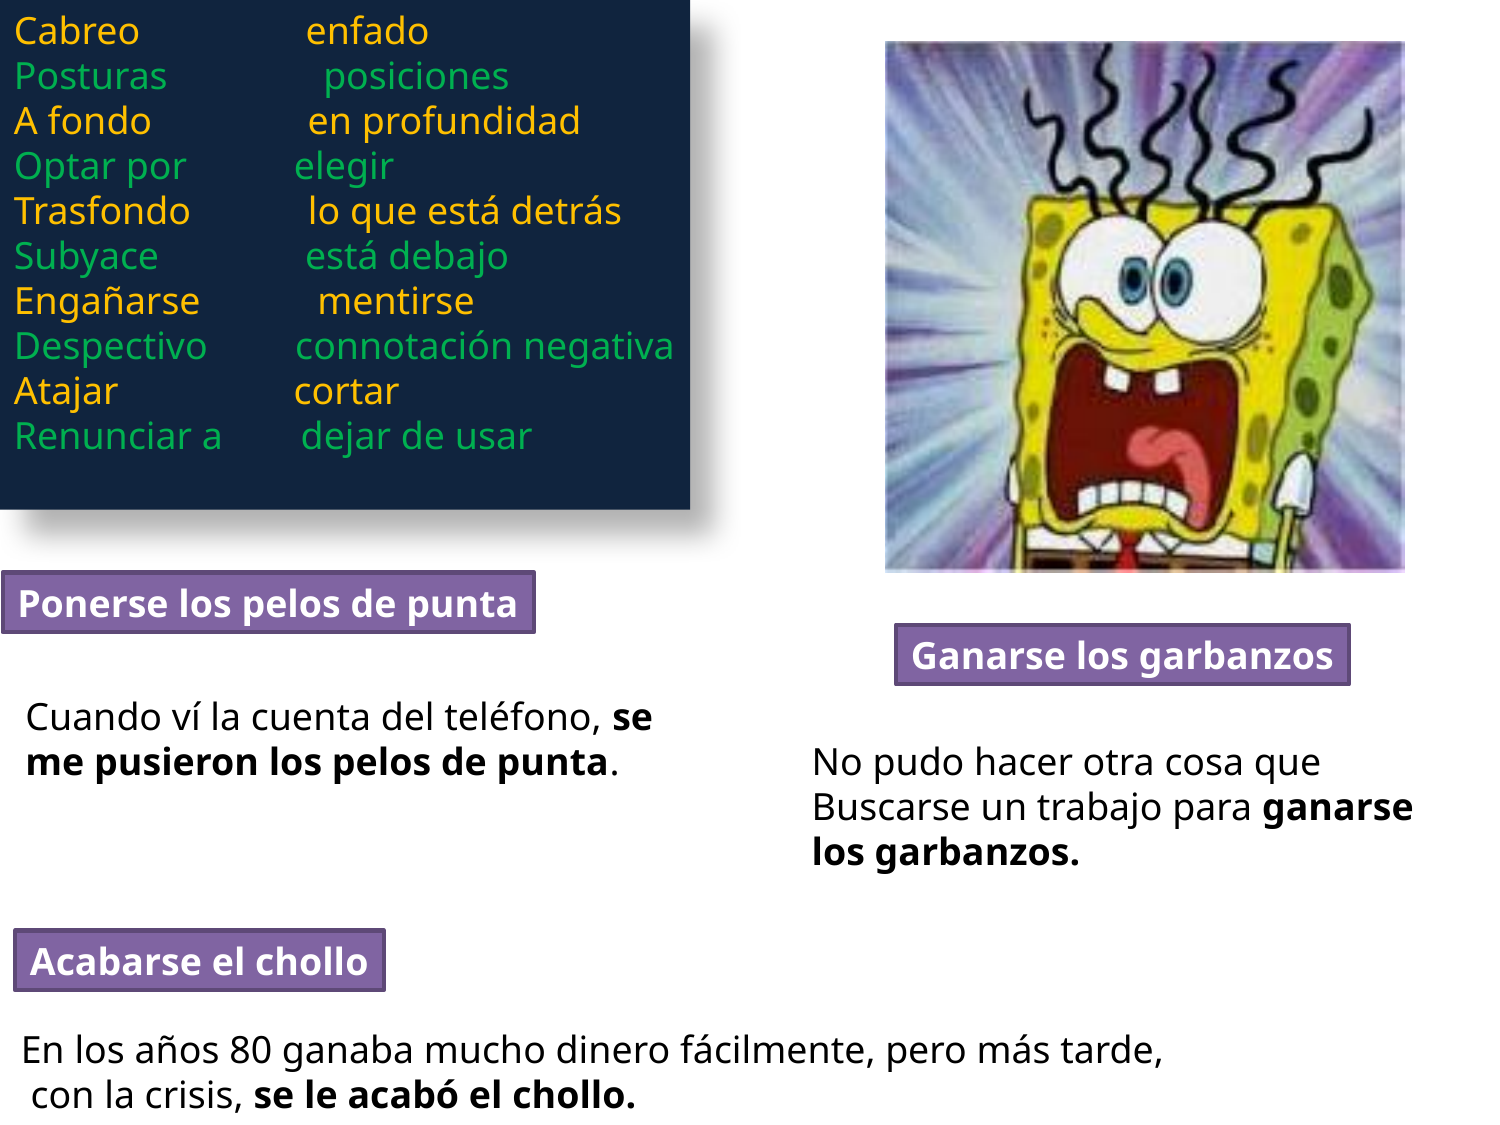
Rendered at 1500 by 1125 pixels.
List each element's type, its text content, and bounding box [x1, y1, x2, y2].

text_box En los años 80 ganaba mucho dinero fácilmente, pero más tarde, con la crisis, se le acabó el chollo. [6, 1018, 1180, 1124]
picture [884, 41, 1405, 573]
text_box No pudo hacer otra cosa que Buscarse un trabajo para ganarse los garbanzos. [796, 730, 1429, 881]
text_box Cuando ví la cuenta del teléfono, se me pusieron los pelos de punta. [10, 685, 668, 790]
text_box Ponerse los pelos de punta [1, 570, 536, 634]
text_box Cabreo enfado Posturas posiciones A fondo en profundidad Optar por elegir Trasfondo lo que está detrás Subyace está debajo Engañarse mentirse Despectivo connotación negativa Atajar cortar Renunciar a dejar de usar [0, 0, 691, 510]
text_box Ganarse los garbanzos [894, 623, 1351, 686]
text_box Acabarse el chollo [13, 928, 386, 992]
